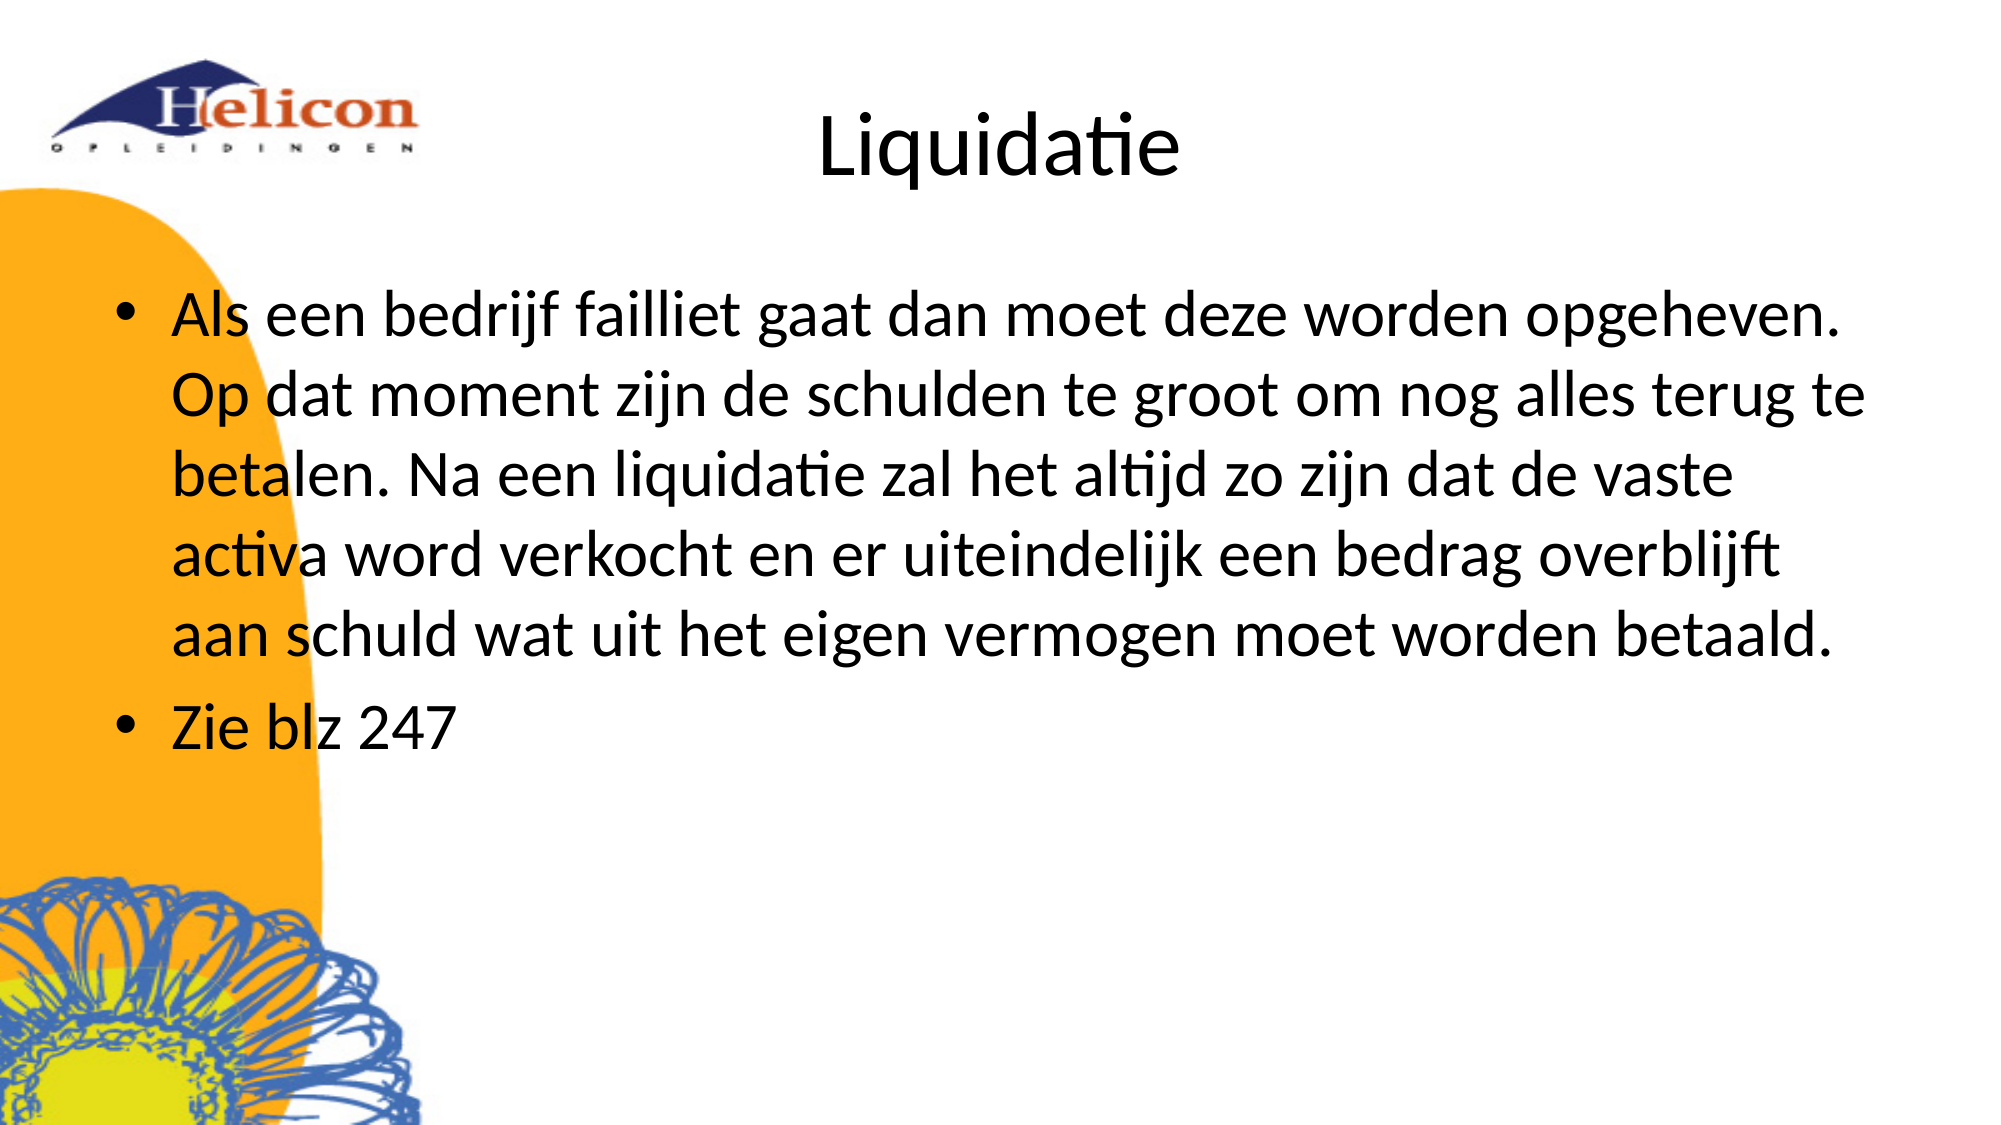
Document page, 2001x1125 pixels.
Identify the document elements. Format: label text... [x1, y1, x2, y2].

picture [0, 0, 2001, 1125]
title Liquidatie [99, 45, 1900, 233]
list Als een bedrijf failliet gaat dan moet deze worden opgeheven. Op dat moment zijn de schulden te groot om nog alles terug te betalen. Na een liquidatie zal het altijd zo zijn dat de vaste activa word verkocht en er uiteindelijk een bedrag overblijft aan schuld wat uit het eigen vermogen moet worden betaald. Zie blz 247 [99, 262, 1900, 1005]
